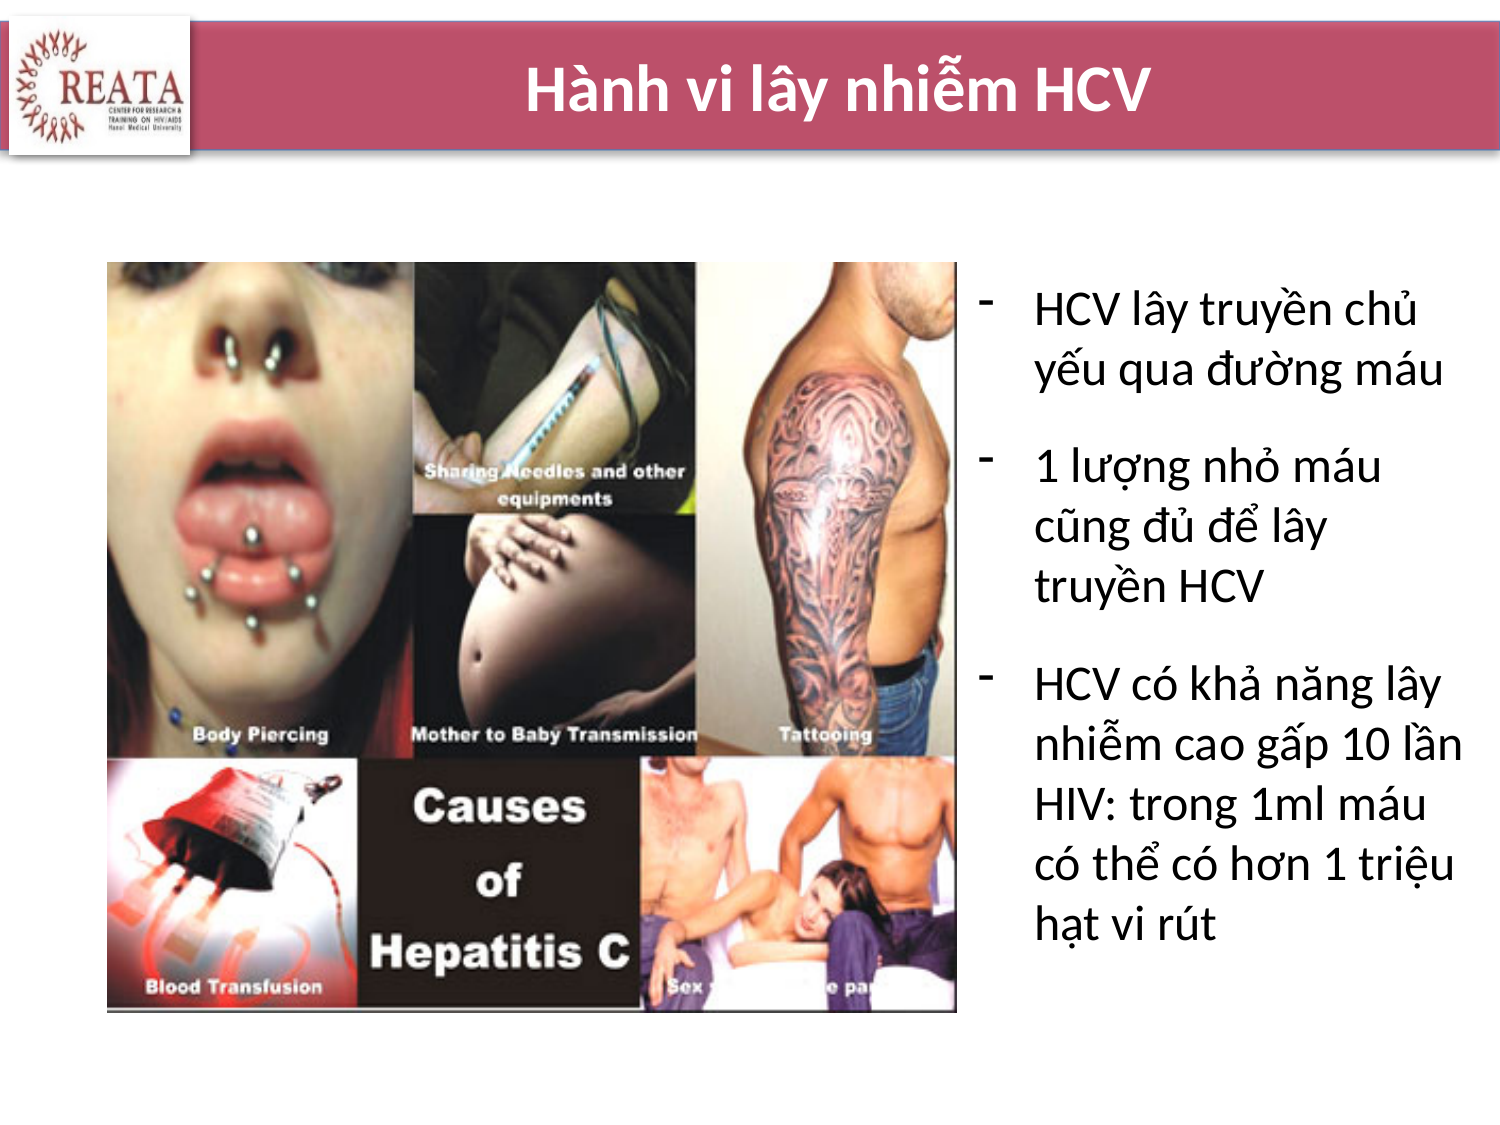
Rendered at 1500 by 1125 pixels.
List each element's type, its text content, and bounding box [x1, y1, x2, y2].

title Hành vi lây nhiễm HCV [193, 31, 1484, 139]
text_box [137, 35, 1413, 213]
picture [9, 16, 190, 155]
text_box HCV lây truyền chủ yếu qua đường máu 1 lượng nhỏ máu cũng đủ để lây truyền HCV HCV có khả năng lây nhiễm cao gấp 10 lần HIV: trong 1ml máu có thể có hơn 1 triệu hạt vi rút [963, 267, 1485, 958]
picture [106, 262, 958, 1013]
